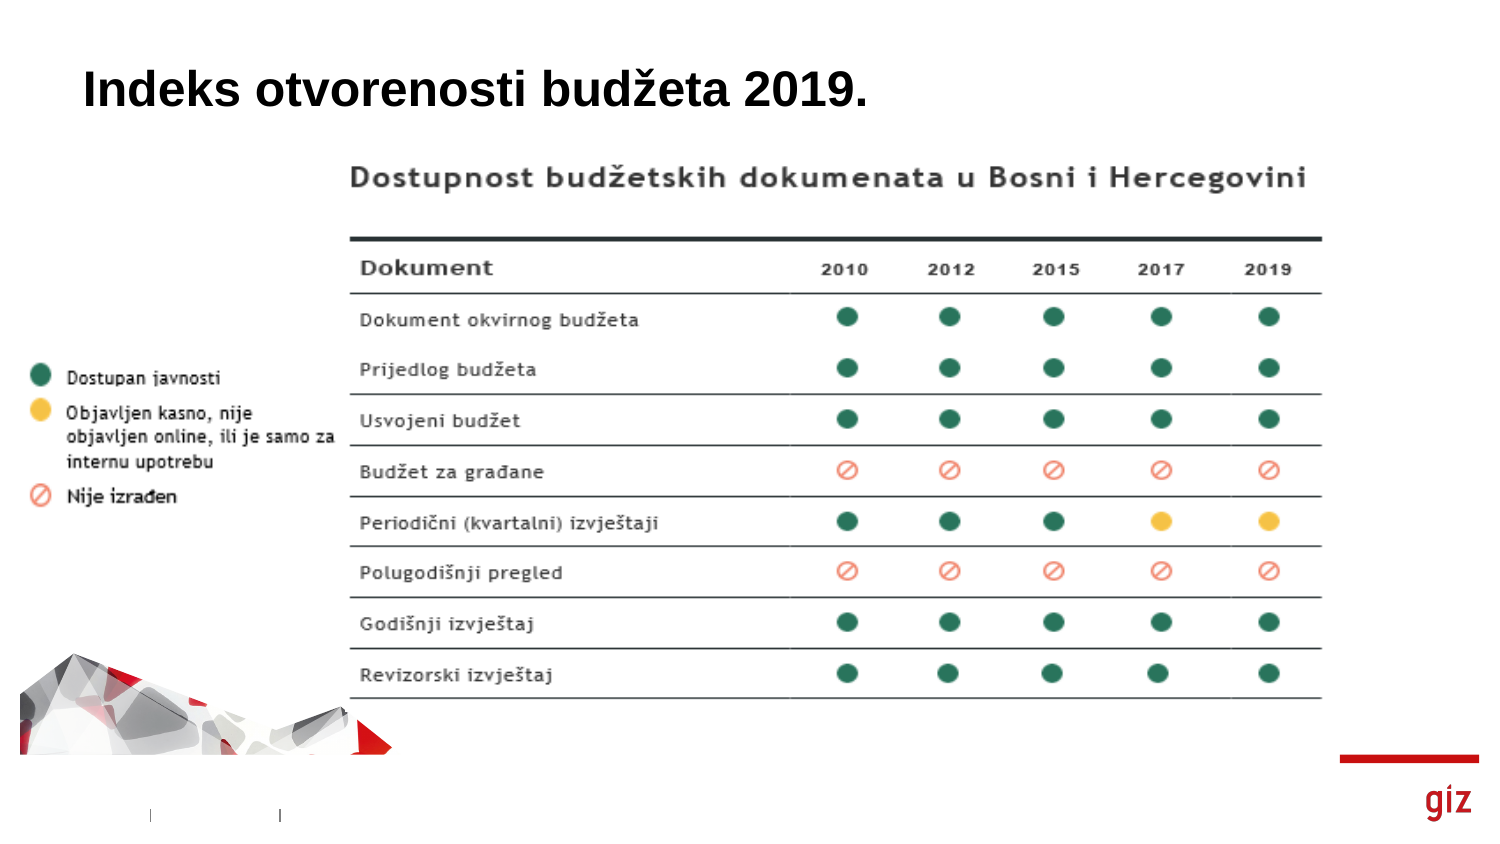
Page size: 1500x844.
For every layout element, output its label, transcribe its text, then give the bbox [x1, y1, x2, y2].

picture [20, 654, 72, 755]
picture [1425, 783, 1477, 823]
picture [20, 149, 1333, 755]
picture [79, 655, 335, 755]
title Indeks otvorenosti budžeta 2019. [0, 28, 978, 118]
